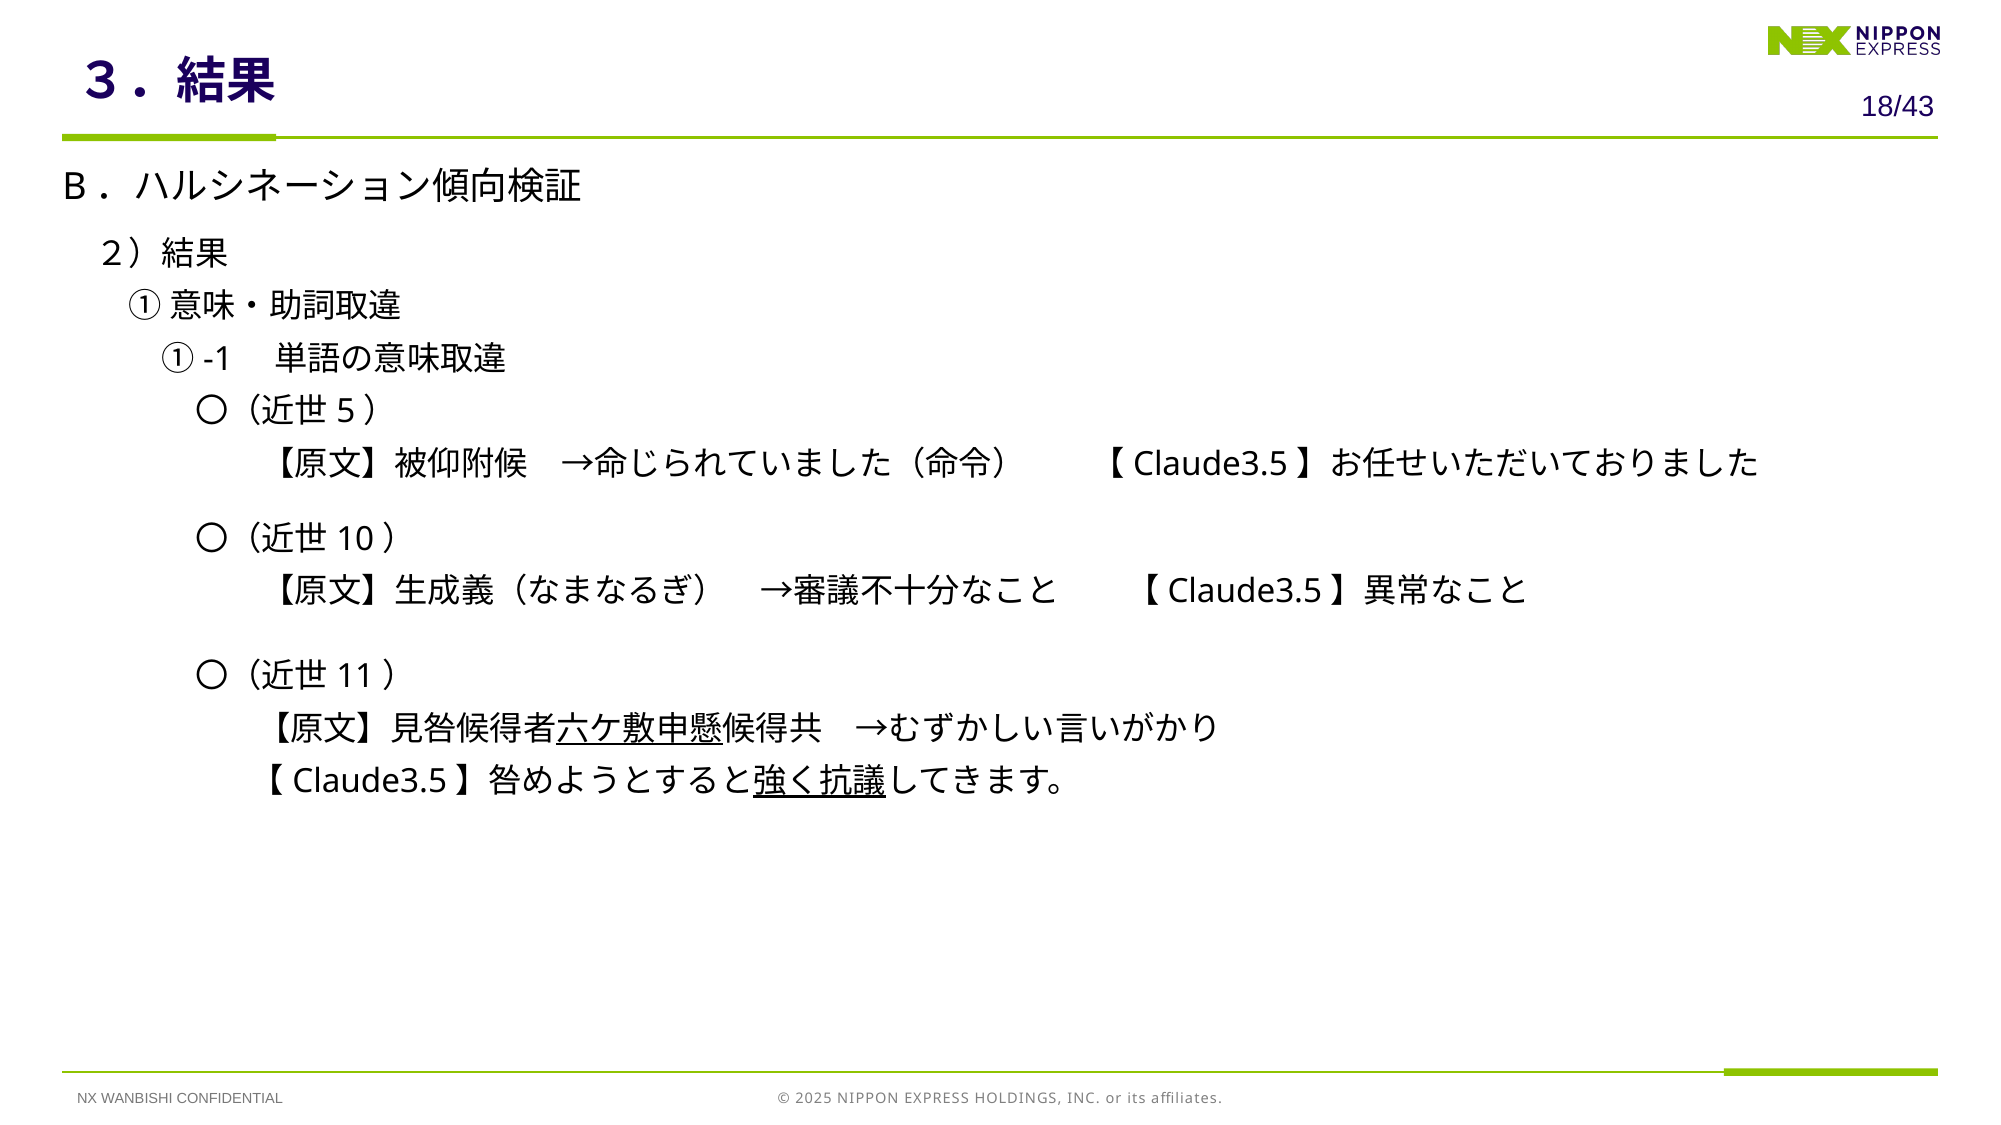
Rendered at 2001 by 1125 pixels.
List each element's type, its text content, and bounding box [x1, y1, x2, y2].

title ３．結果 [62, 41, 1742, 103]
list B．ハルシネーション傾向検証 ２）結果 ① 意味・助詞取違 ①-1 単語の意味取違 〇（近世5） 【原文】被仰附候 →命じられていました（命令） 【Claude3.5】お任せいただいておりました 〇（近世10） 【原文】生成義（なまなるぎ） →審議不十分なこと 【Claude3.5】異常なこと 〇（近世11） 【原文】見咎候得者六ケ敷申懸候得共 →むずかしい言いがかり 【Claude3.5】咎めようとすると強く抗議してきます。 [62, 162, 1939, 806]
slide_number 17/43 [1848, 87, 1935, 123]
footer NX WANBISHI CONFIDENTIAL [62, 1086, 738, 1110]
picture [1768, 26, 1940, 55]
